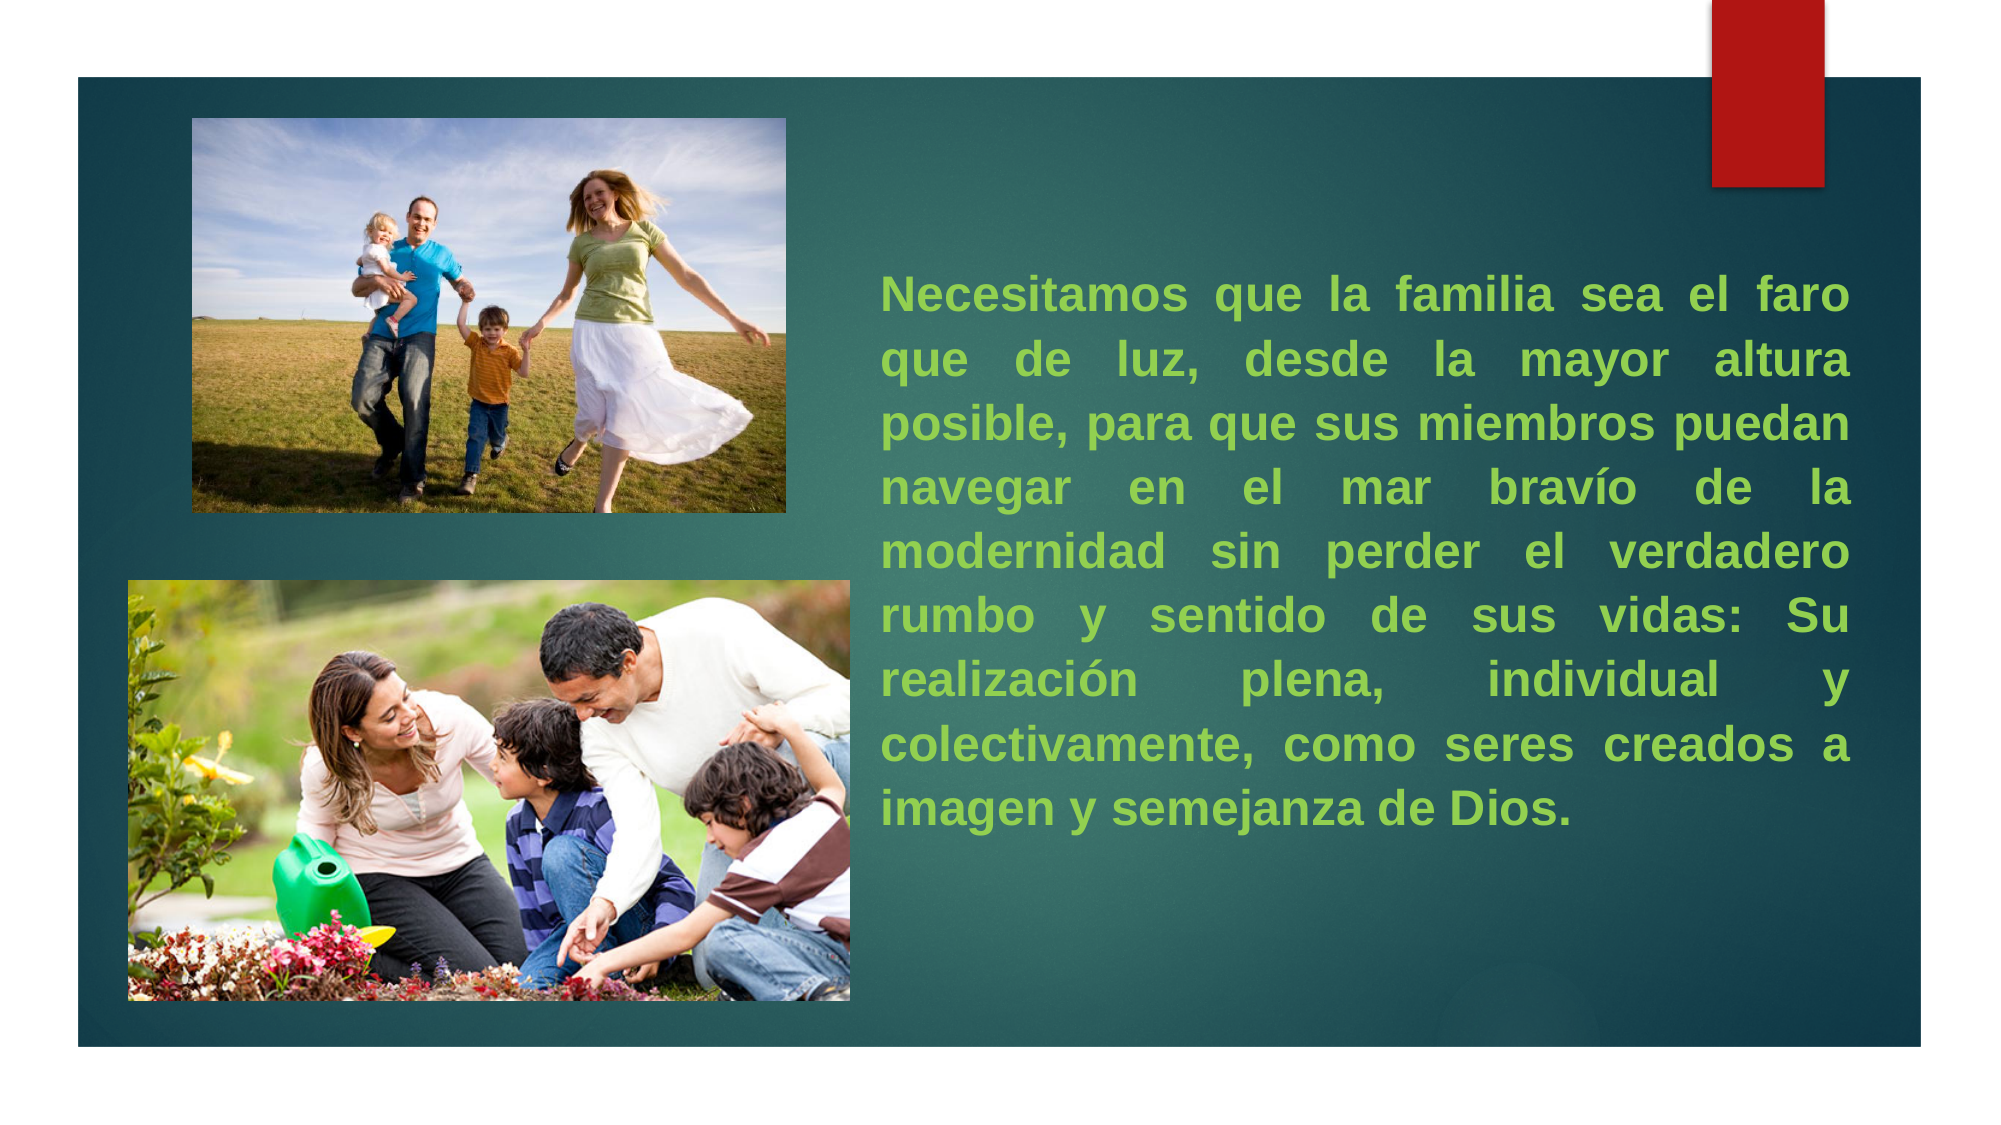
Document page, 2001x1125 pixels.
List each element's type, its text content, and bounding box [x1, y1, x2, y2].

picture [191, 118, 786, 513]
text_box Necesitamos que la familia sea el faro que de luz, desde la mayor altura posible, para que sus miembros puedan navegar en el mar bravío de la modernidad sin perder el verdadero rumbo y sentido de sus vidas: Su realización plena, individual y colectivamente, como seres creados a imagen y semejanza de Dios. [866, 250, 1866, 843]
picture [127, 580, 850, 1002]
